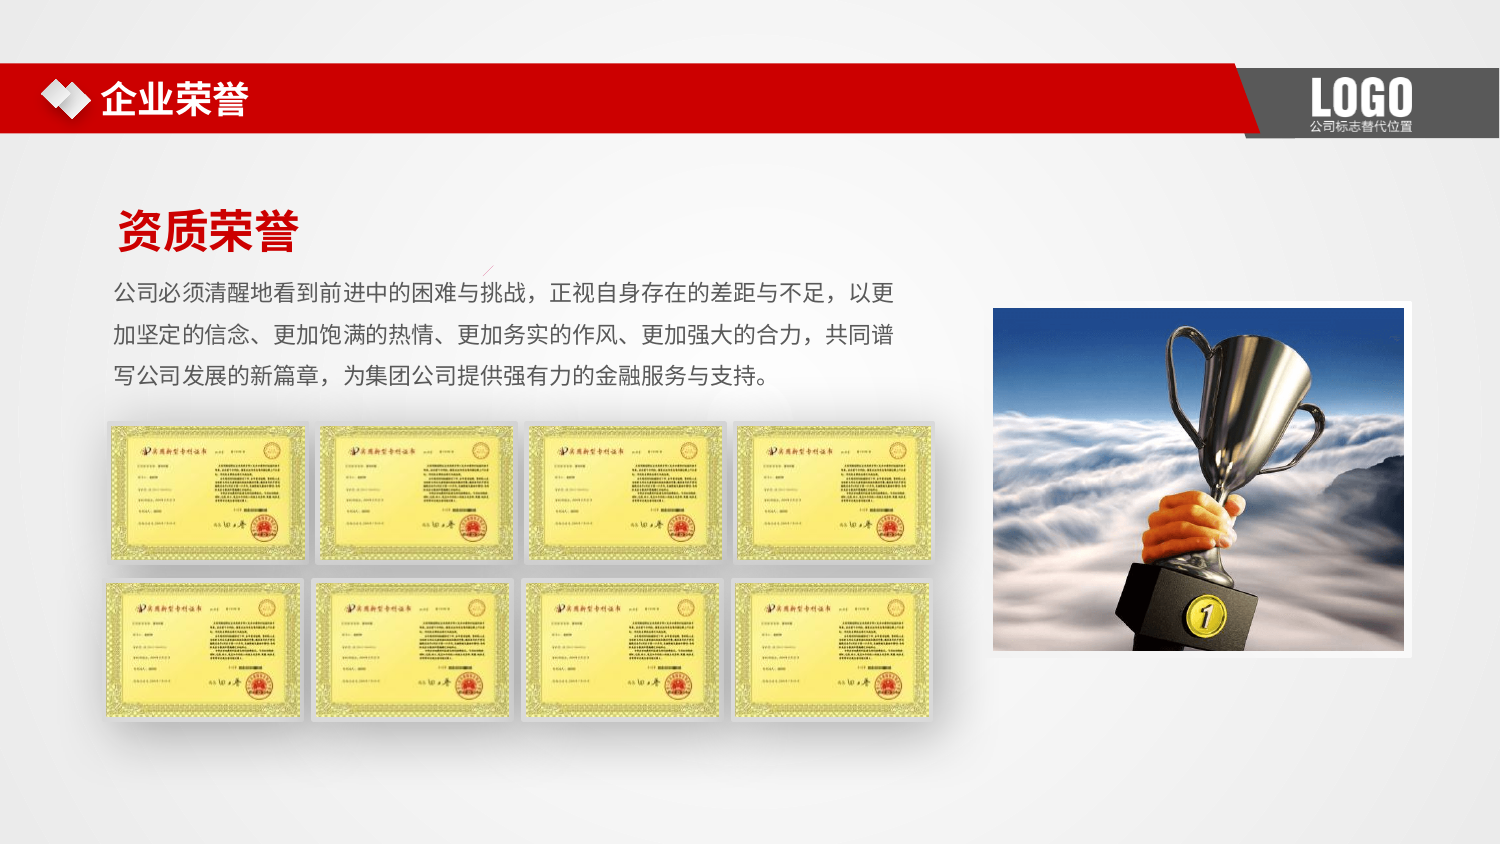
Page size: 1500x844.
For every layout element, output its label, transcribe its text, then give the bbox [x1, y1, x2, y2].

picture [1310, 77, 1412, 132]
picture [734, 582, 929, 718]
picture [525, 582, 720, 718]
text_box 资质荣誉 [106, 197, 571, 264]
picture [736, 425, 931, 561]
text_box 公司必须清醒地看到前进中的困难与挑战，正视自身存在的差距与不足，以更加坚定的信念、更加饱满的热情、更加务实的作风、更加强大的合力，共同谱写公司发展的新篇章，为集团公司提供强有力的金融服务与支持。 [101, 259, 908, 420]
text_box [984, 301, 1412, 659]
text_box 企业荣誉 [89, 69, 262, 127]
picture [315, 582, 510, 718]
picture [528, 425, 723, 561]
picture [105, 582, 300, 718]
picture [110, 425, 305, 561]
picture [319, 425, 514, 561]
